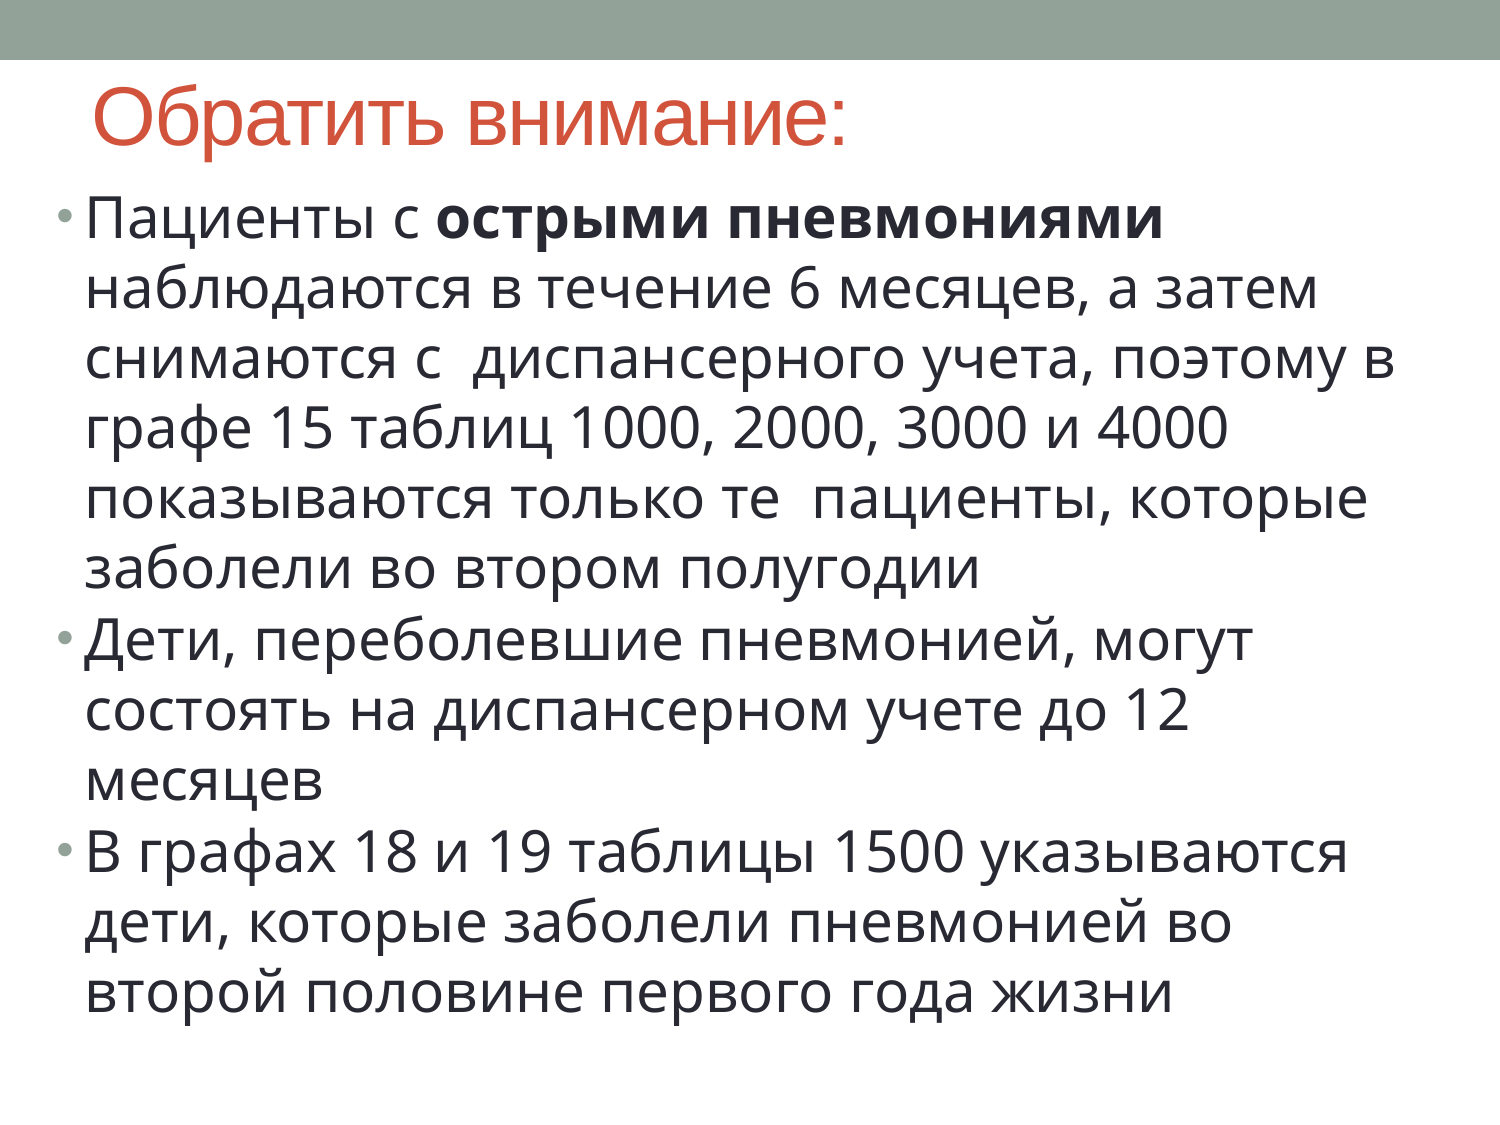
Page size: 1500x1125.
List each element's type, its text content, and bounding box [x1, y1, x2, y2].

list Пациенты с острыми пневмониями наблюдаются в течение 6 месяцев, а затем снимаются с диспансерного учета, поэтому в графе 15 таблиц 1000, 2000, 3000 и 4000 показываются только те пациенты, которые заболели во втором полугодии Дети, переболевшие пневмонией, могут состоять на диспансерном учете до 12 месяцев В графах 18 и 19 таблицы 1500 указываются дети, которые заболели пневмонией во второй половине первого года жизни [41, 172, 1425, 1063]
title Обратить внимание: [76, 30, 1427, 194]
